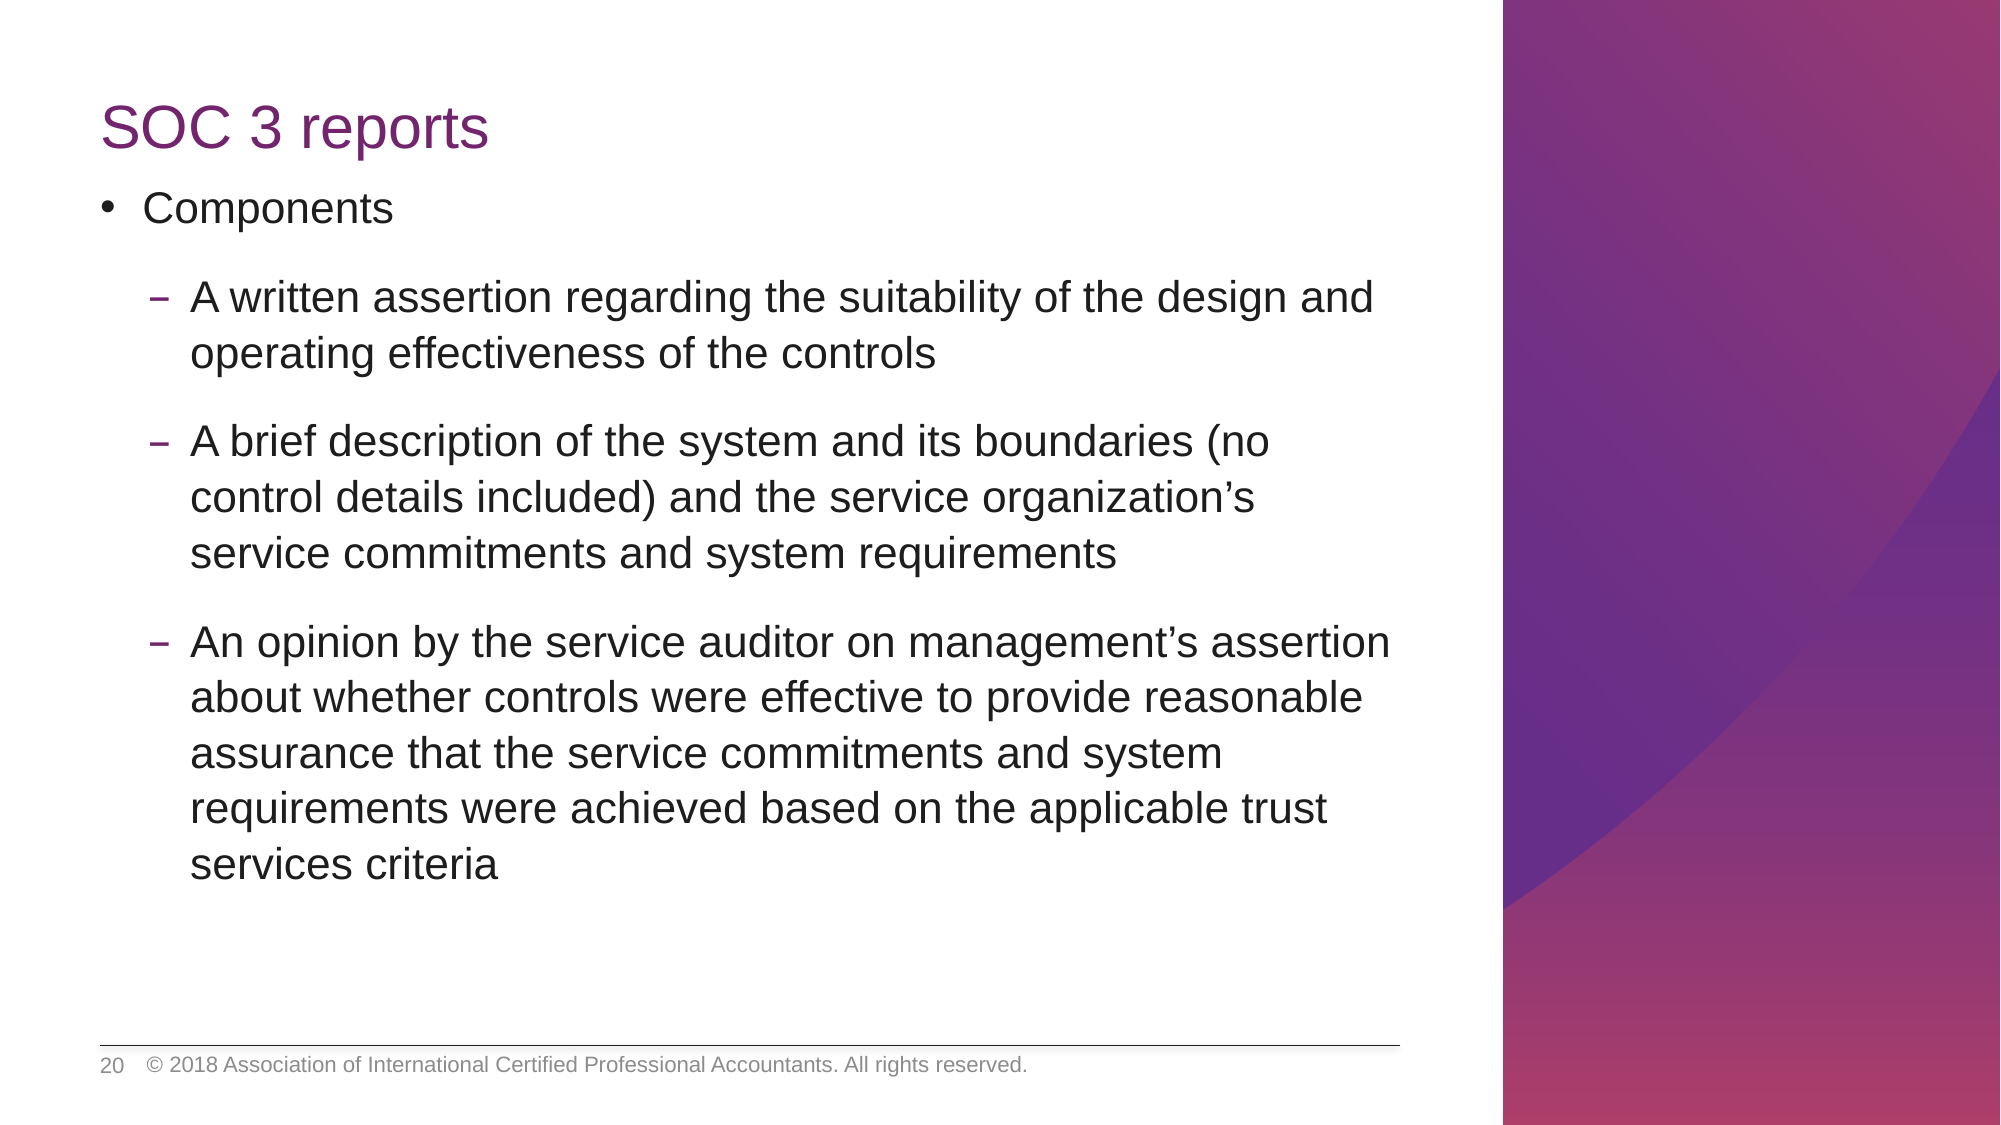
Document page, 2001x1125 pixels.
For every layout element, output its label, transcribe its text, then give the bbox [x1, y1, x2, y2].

slide_number 20 [99, 1050, 147, 1111]
picture [1503, 0, 2001, 1125]
title SOC 3 reports [100, 31, 1401, 161]
footer © 2018 Association of International Certified Professional Accountants. All rights reserved. [147, 1050, 1400, 1111]
list Components A written assertion regarding the suitability of the design and operating effectiveness of the controls A brief description of the system and its boundaries (no control details included) and the service organization’s service commitments and system requirements An opinion by the service auditor on management’s assertion about whether controls were effective to provide reasonable assurance that the service commitments and system requirements were achieved based on the applicable trust services criteria [100, 176, 1401, 910]
